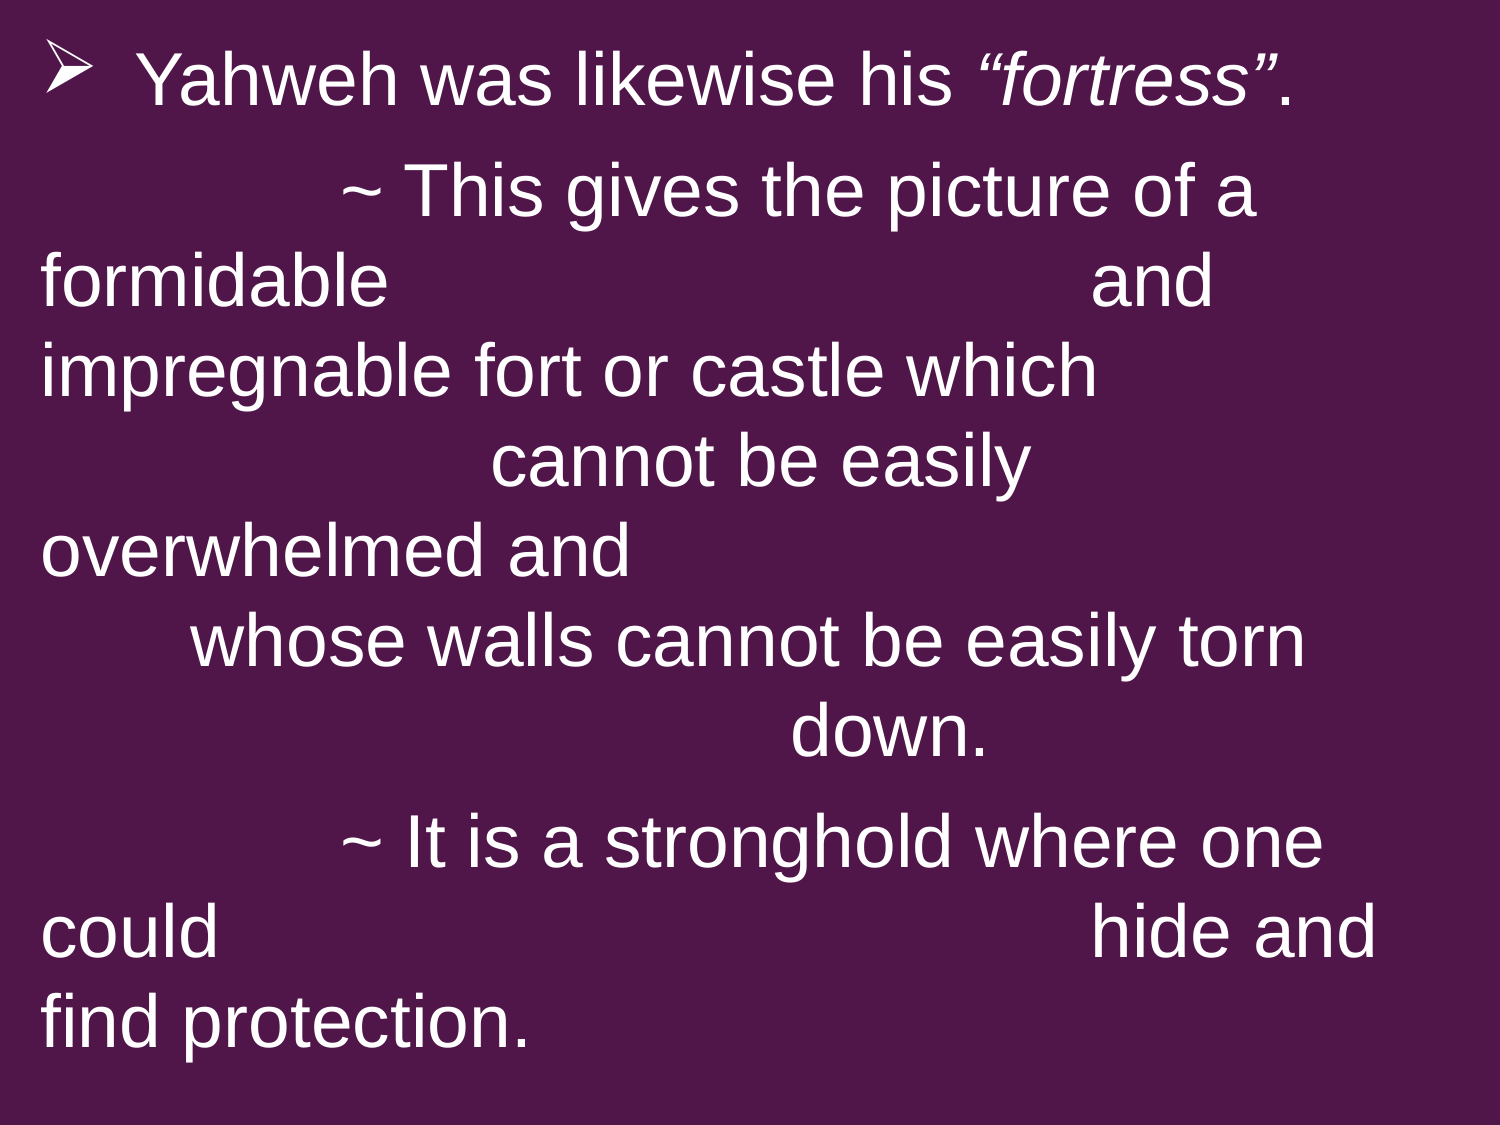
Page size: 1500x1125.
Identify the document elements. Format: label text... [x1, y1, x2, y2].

subtitle Yahweh was likewise his “fortress”. ~ This gives the picture of a formidable and impregnable fort or castle which cannot be easily overwhelmed and whose walls cannot be easily torn down. ~ It is a stronghold where one could hide and find protection. [25, 23, 1473, 1112]
